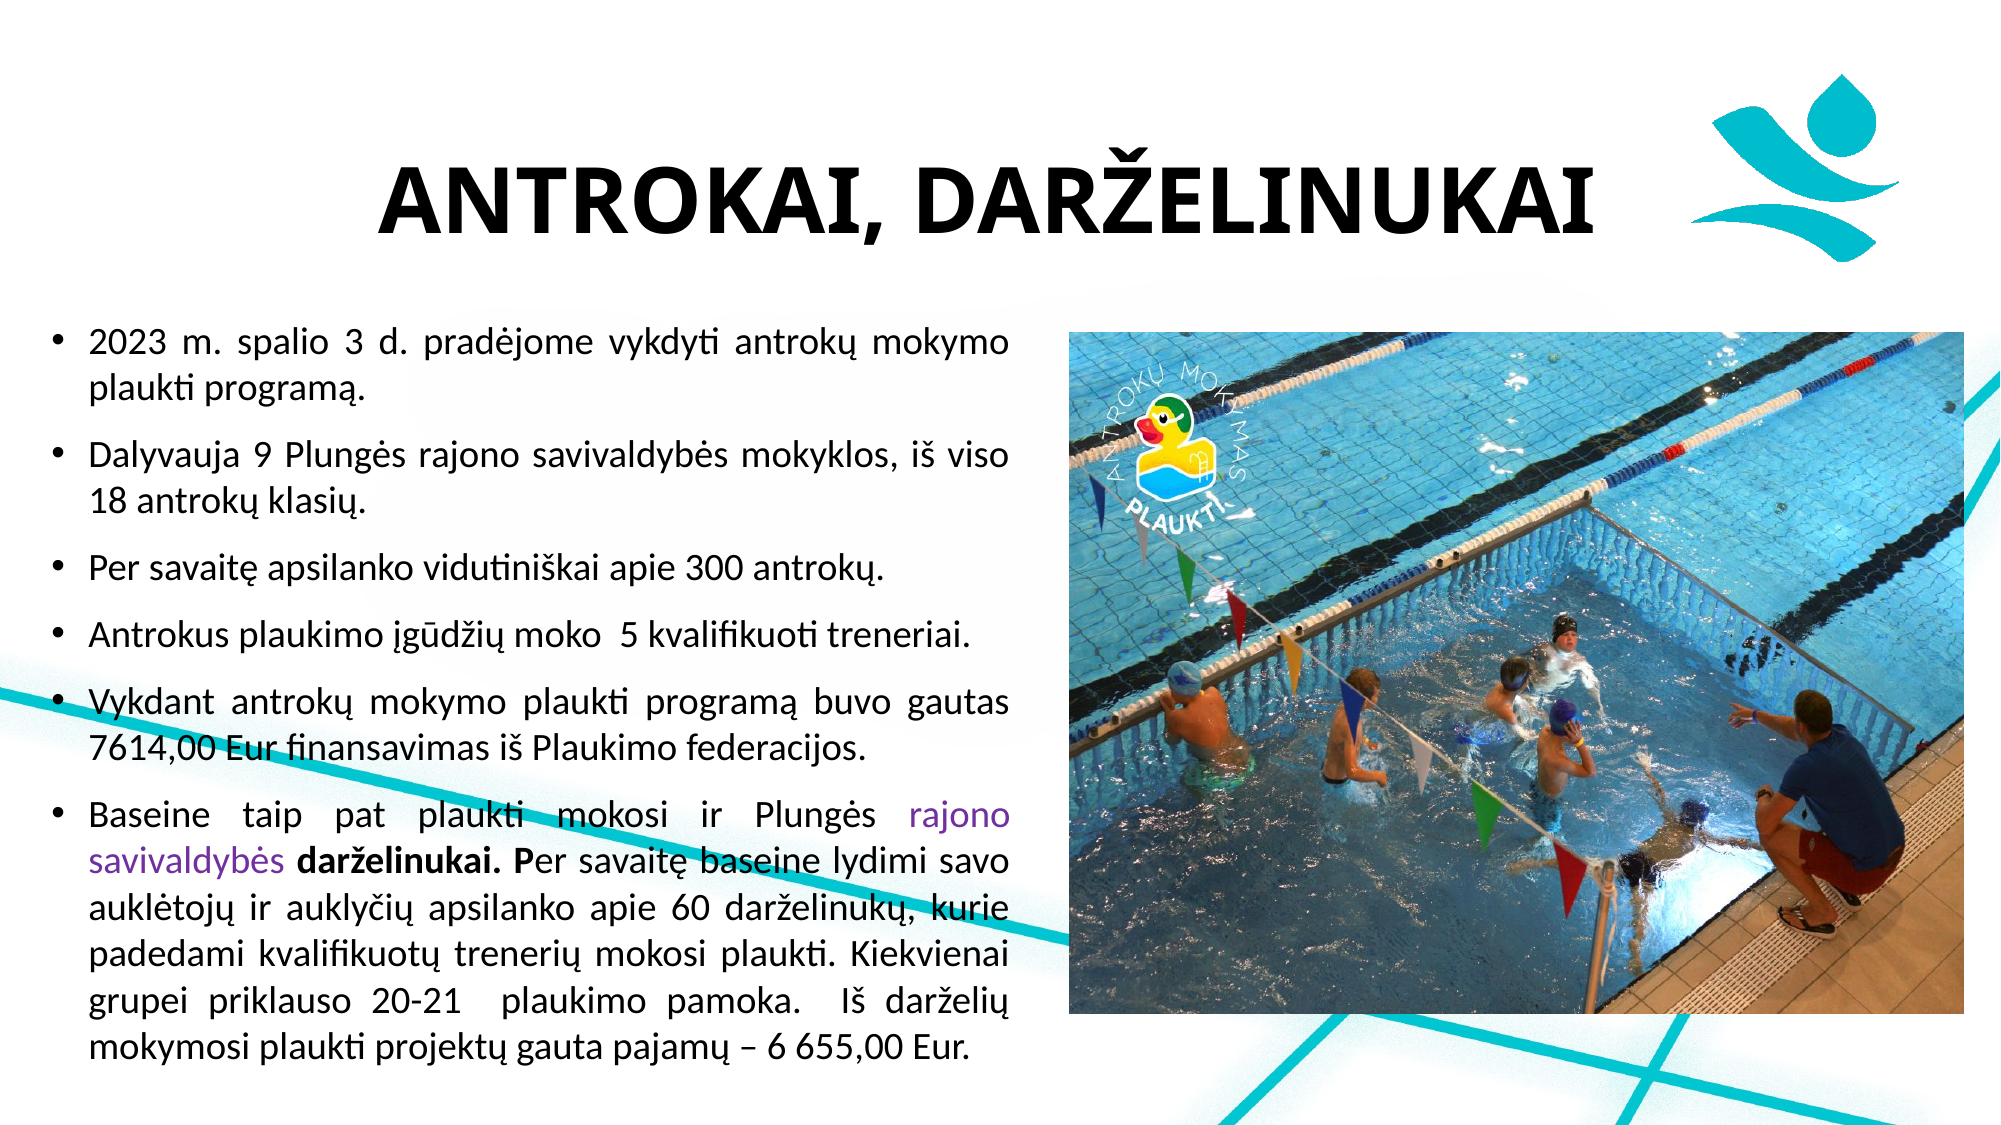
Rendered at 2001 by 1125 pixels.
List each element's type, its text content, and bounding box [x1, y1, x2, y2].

title ANTROKAI, DARŽELINUKAI [137, 146, 1691, 262]
list 2023 m. spalio 3 d. pradėjome vykdyti antrokų mokymo plaukti programą. Dalyvauja 9 Plungės rajono savivaldybės mokyklos, iš viso 18 antrokų klasių. Per savaitę apsilanko vidutiniškai apie 300 antrokų. Antrokus plaukimo įgūdžių moko 5 kvalifikuoti treneriai. Vykdant antrokų mokymo plaukti programą buvo gautas 7614,00 Eur finansavimas iš Plaukimo federacijos. Baseine taip pat plaukti mokosi ir Plungės rajono savivaldybės darželinukai. Per savaitę baseine lydimi savo auklėtojų ir auklyčių apsilanko apie 60 darželinukų, kurie padedami kvalifikuotų trenerių mokosi plaukti. Kiekvienai grupei priklauso 20-21 plaukimo pamoka. Iš darželių mokymosi plaukti projektų gauta pajamų – 6 655,00 Eur. [36, 308, 1026, 1110]
picture [0, 0, 2001, 1125]
